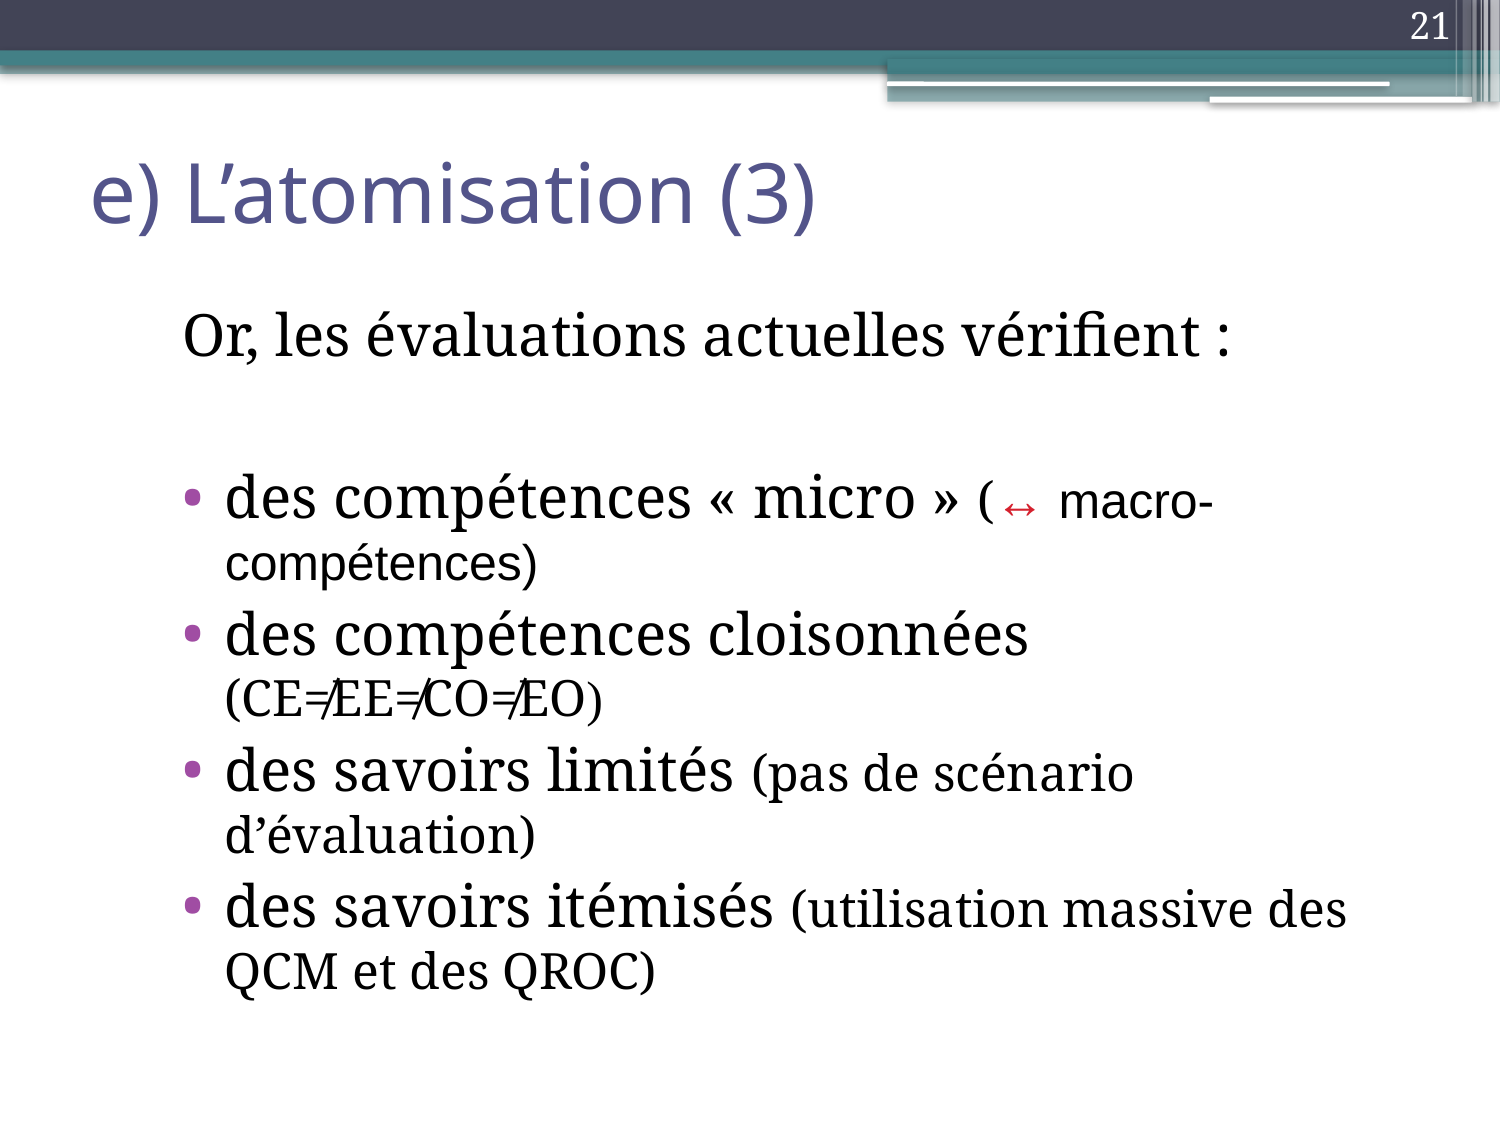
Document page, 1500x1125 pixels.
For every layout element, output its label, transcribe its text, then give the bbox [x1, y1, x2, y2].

slide_number 21 [1341, 0, 1466, 61]
list Or, les évaluations actuelles vérifient : des compétences « micro » (↔ macro-compétences) des compétences cloisonnées (CE≠EE≠CO≠EO) des savoirs limités (pas de scénario d’évaluation) des savoirs itémisés (utilisation massive des QCM et des QROC) [150, 290, 1425, 1032]
title e) L’atomisation (3) [75, 113, 1425, 268]
